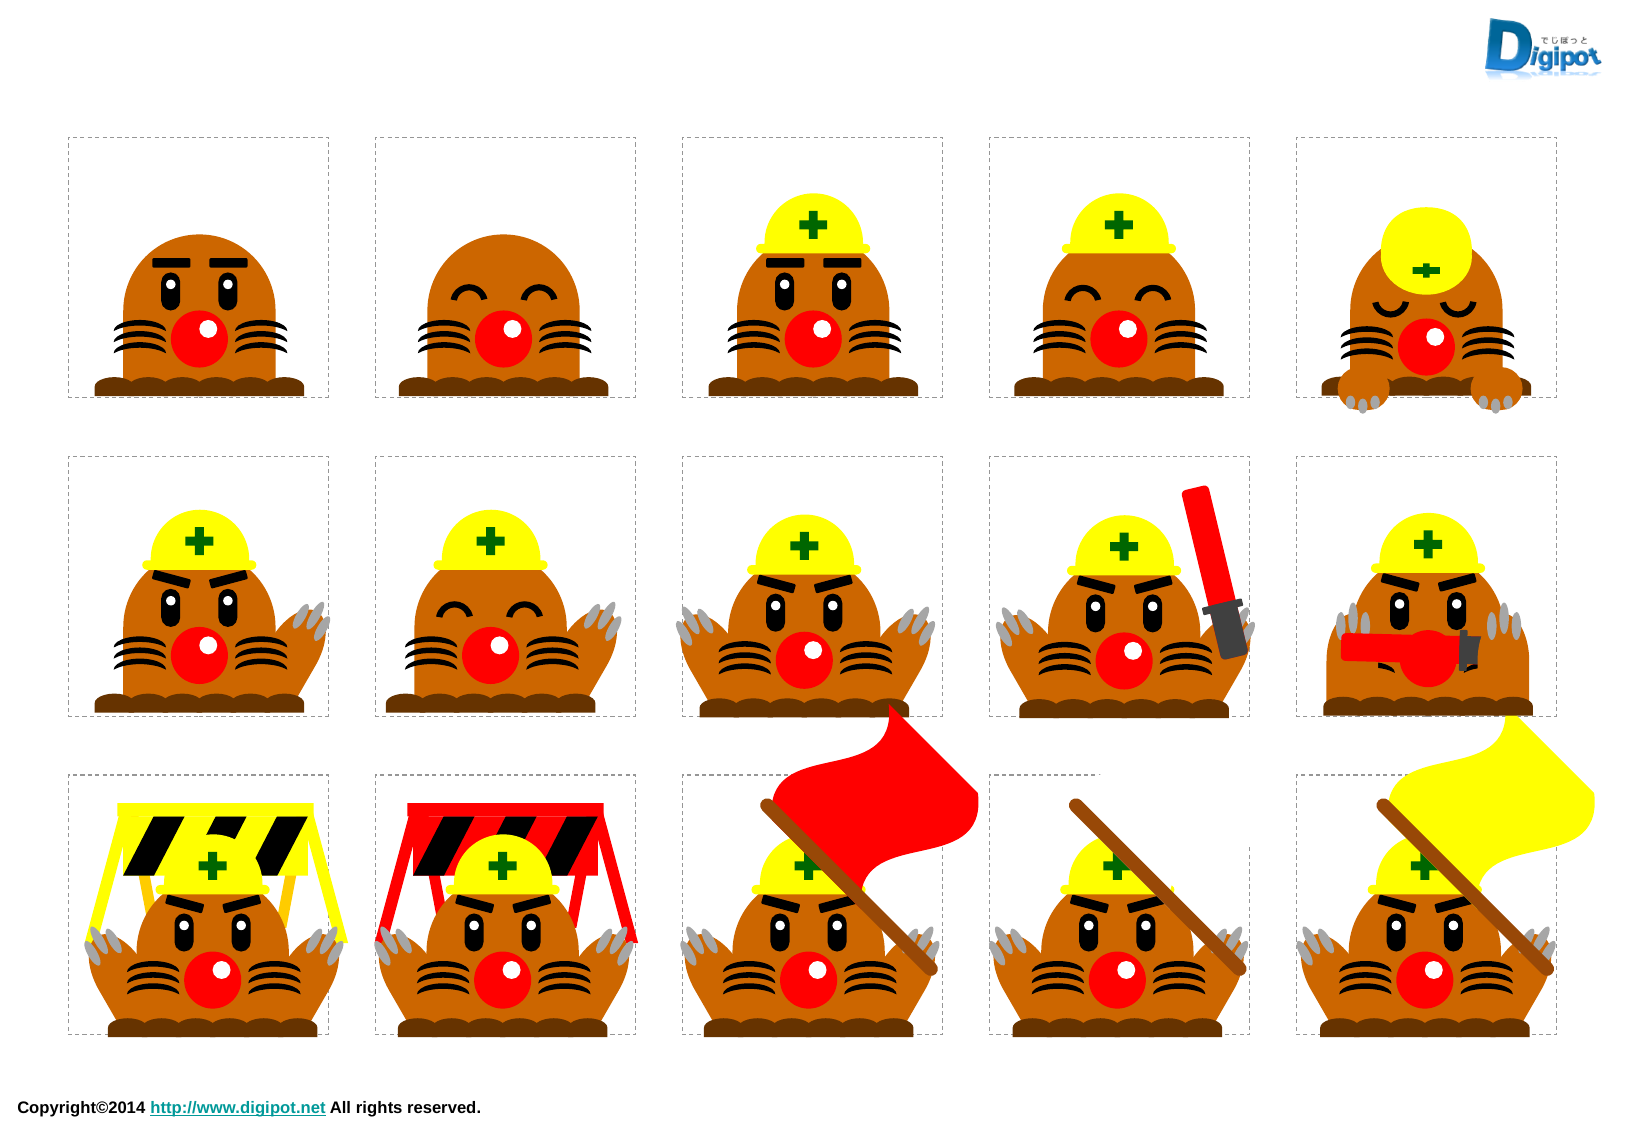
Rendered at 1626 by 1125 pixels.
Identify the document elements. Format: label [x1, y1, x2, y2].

text_box [1299, 715, 1598, 1038]
text_box [94, 509, 322, 713]
picture [1485, 18, 1602, 82]
text_box [683, 715, 982, 1038]
text_box [992, 715, 1291, 1038]
text_box [1013, 193, 1224, 397]
text_box [398, 234, 609, 397]
text_box [374, 802, 639, 1038]
text_box [998, 485, 1247, 719]
text_box [94, 234, 305, 397]
text_box [1323, 512, 1536, 716]
text_box [679, 514, 927, 718]
text_box [708, 193, 919, 397]
text_box [1321, 206, 1532, 414]
text_box [84, 802, 349, 1038]
text_box [385, 509, 614, 713]
